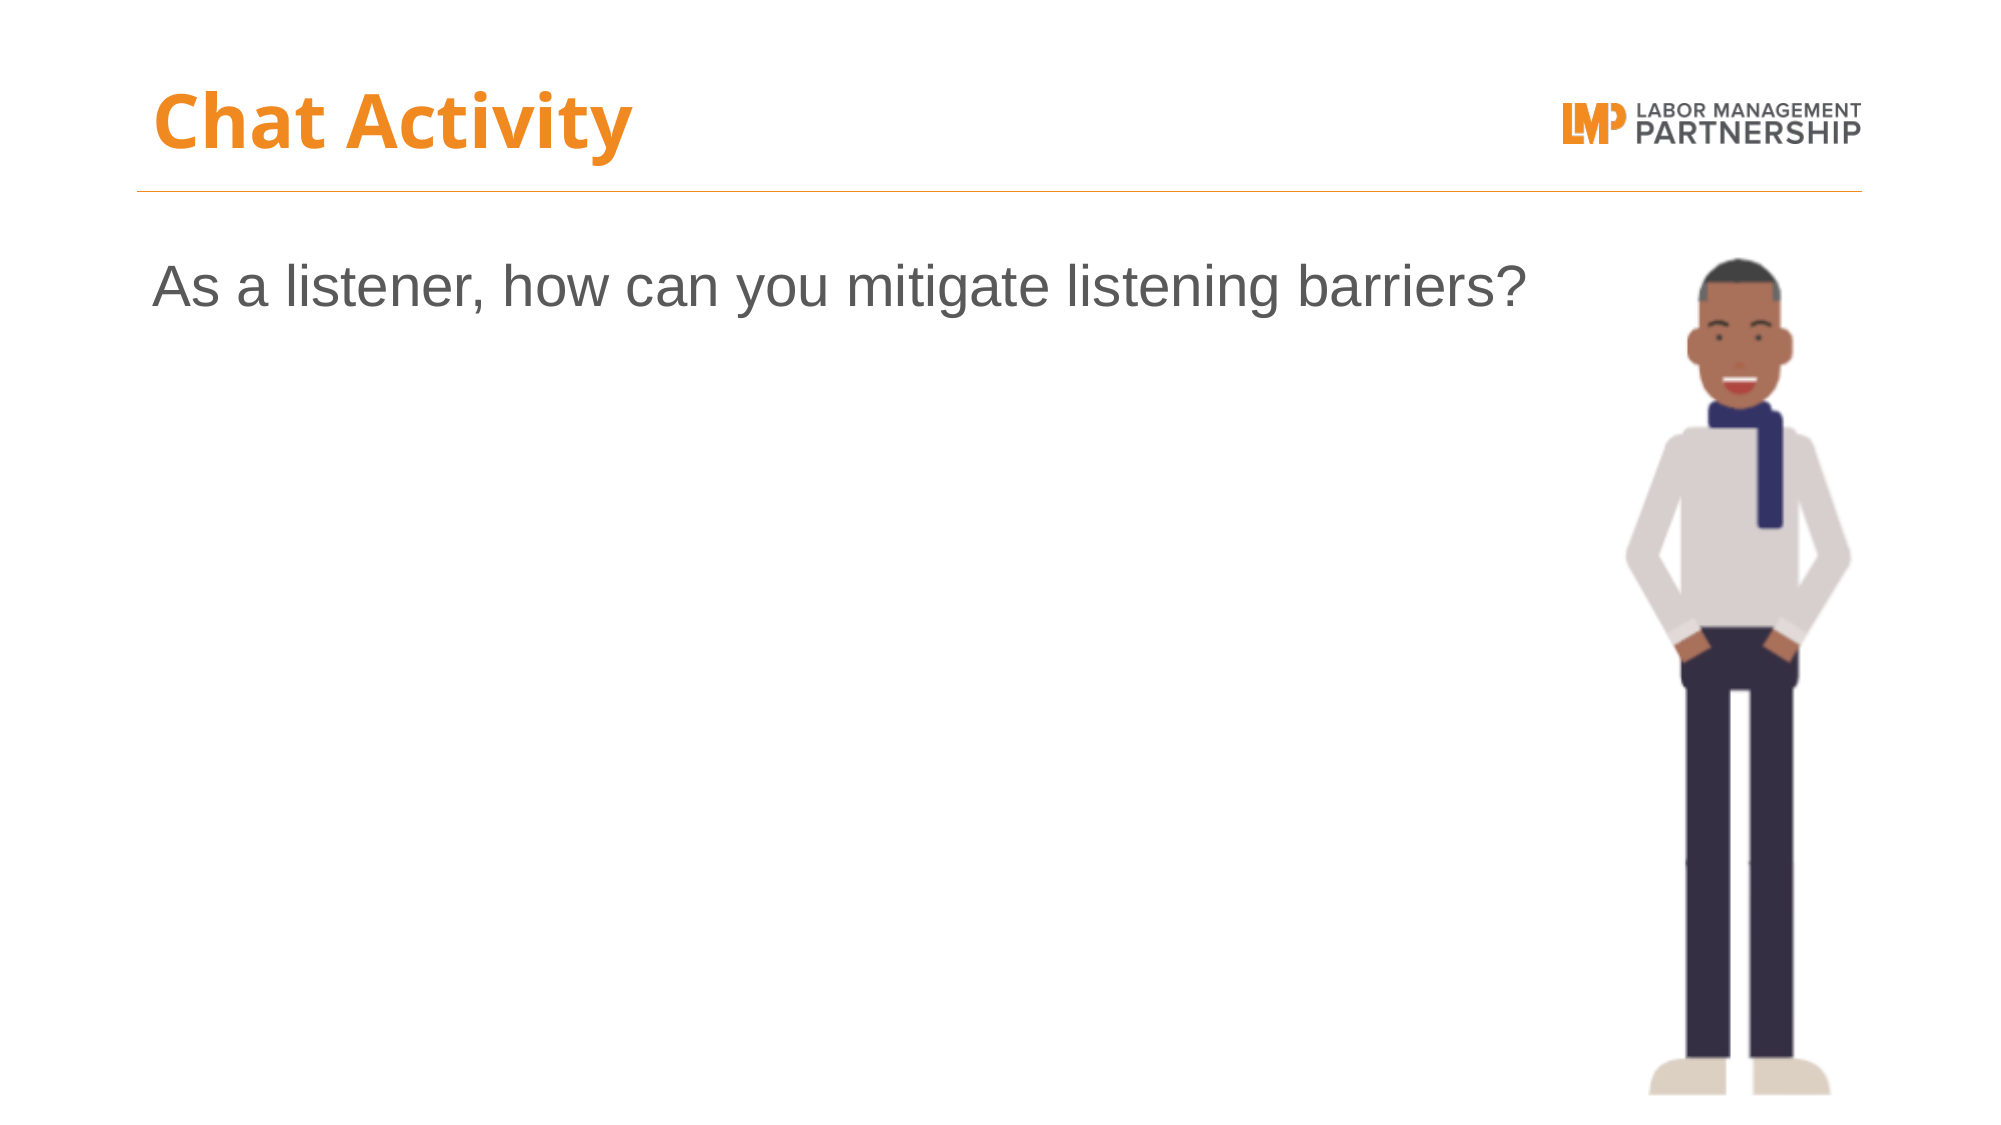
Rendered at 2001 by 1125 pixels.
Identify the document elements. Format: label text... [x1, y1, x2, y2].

list As a listener, how can you mitigate listening barriers? [137, 240, 1549, 1014]
title Chat Activity [137, 59, 1529, 188]
picture [1604, 240, 1858, 1110]
picture [1562, 103, 1863, 144]
